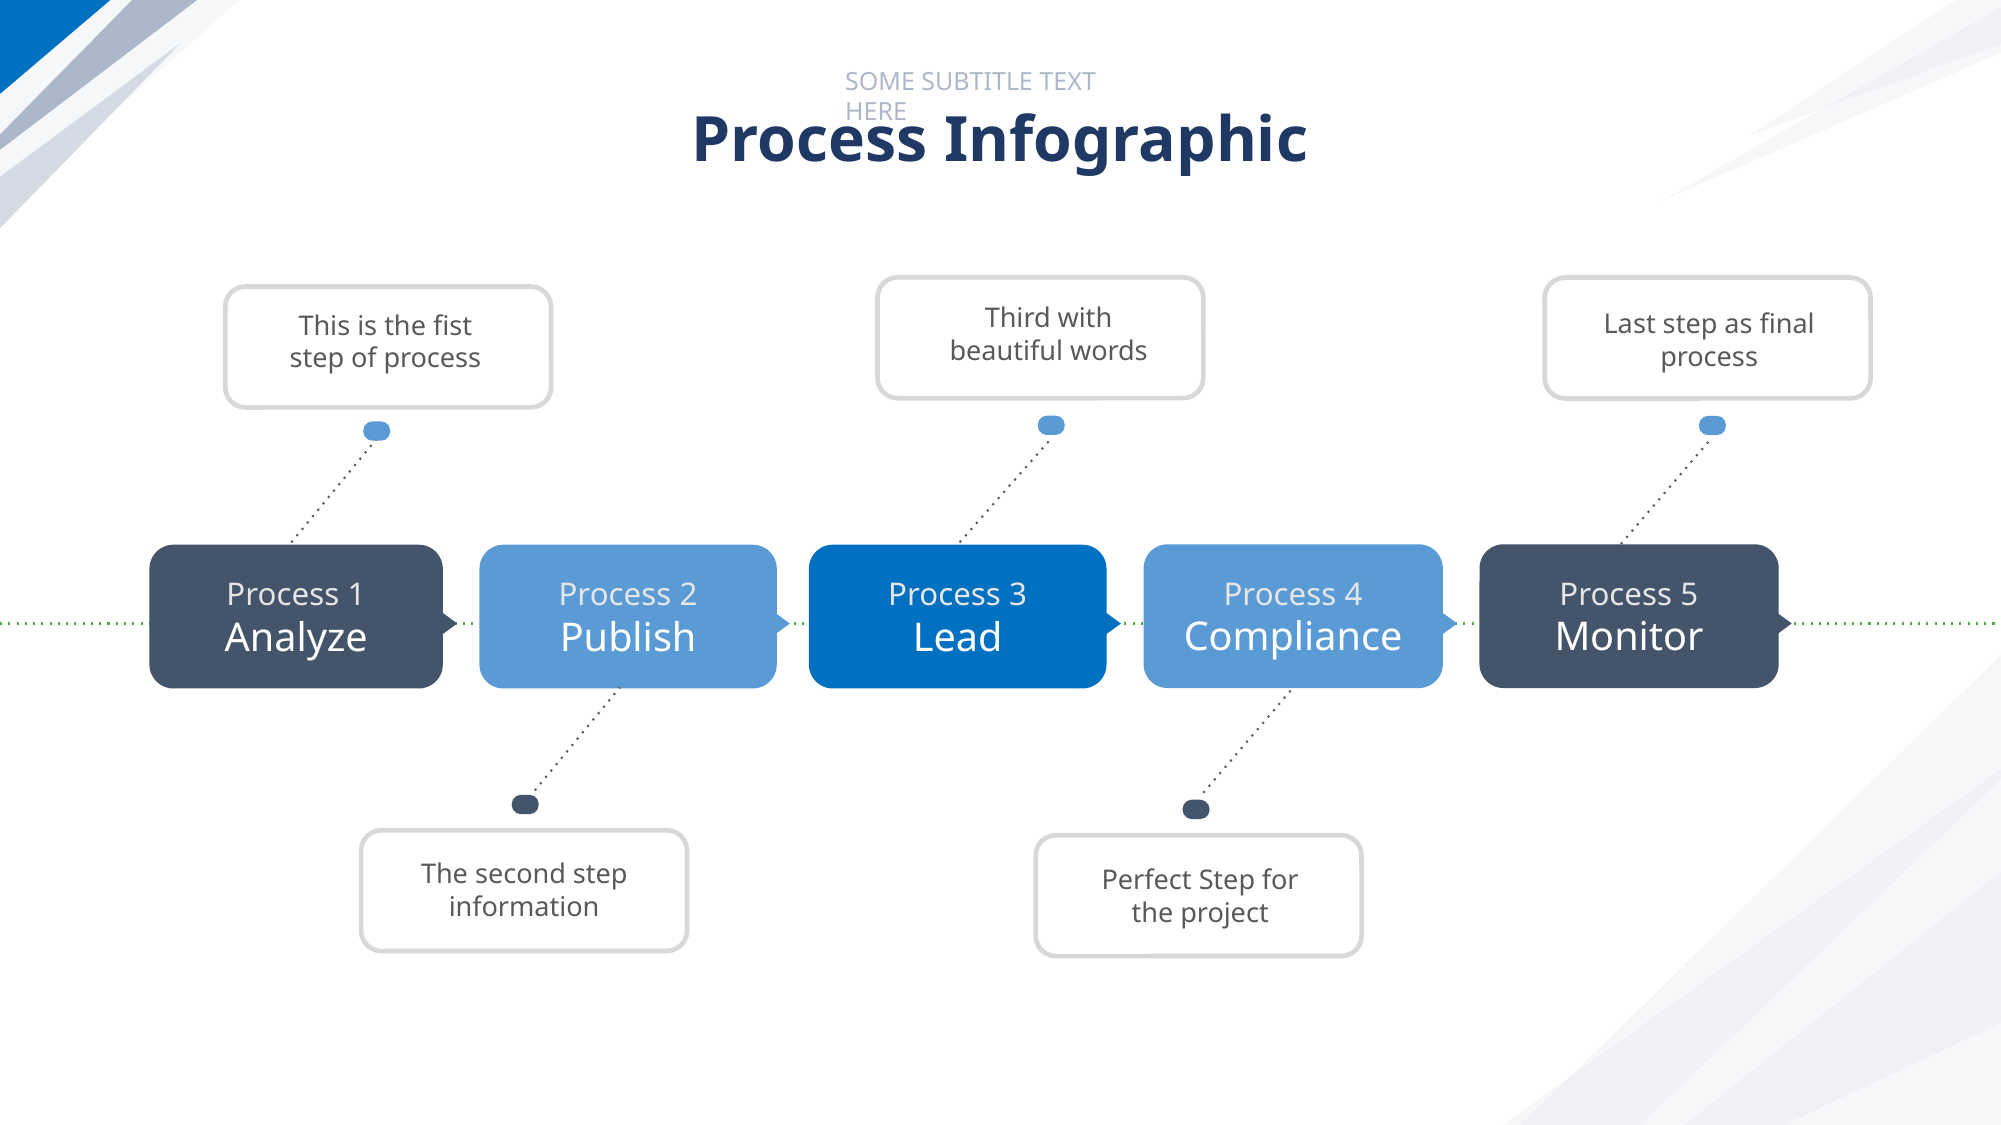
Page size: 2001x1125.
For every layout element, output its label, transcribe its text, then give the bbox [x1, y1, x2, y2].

title Process Infographic [137, 73, 1863, 210]
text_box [1143, 544, 1458, 689]
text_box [1544, 277, 1871, 545]
text_box SOME SUBTITLE TEXT HERE [830, 57, 1170, 104]
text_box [149, 544, 458, 689]
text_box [1035, 687, 1362, 957]
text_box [479, 544, 791, 689]
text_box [224, 286, 552, 543]
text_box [808, 544, 1122, 689]
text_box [877, 276, 1204, 543]
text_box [360, 687, 688, 952]
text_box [1479, 544, 1792, 689]
